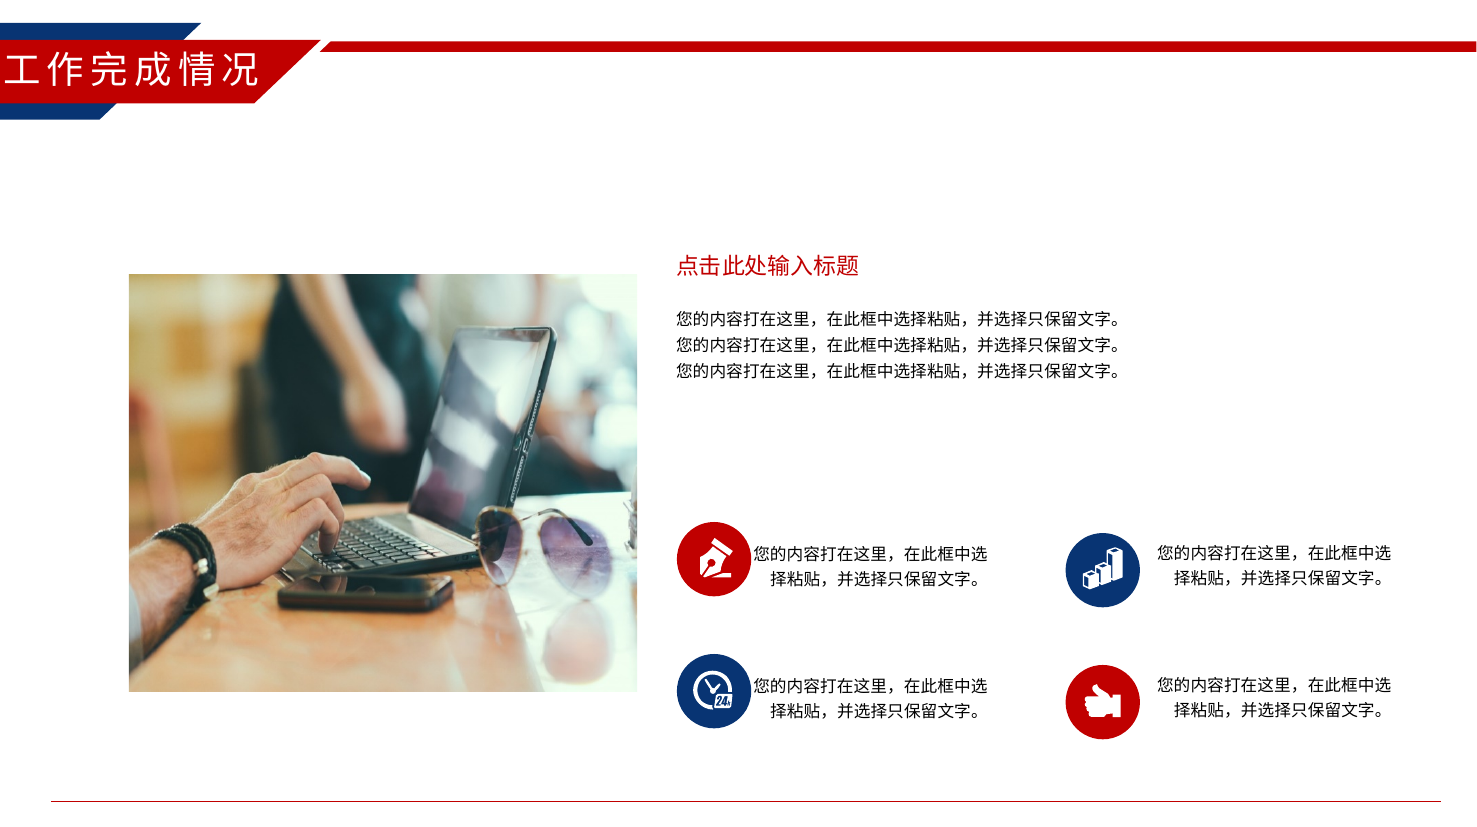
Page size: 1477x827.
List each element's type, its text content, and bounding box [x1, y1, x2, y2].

text_box [0, 21, 204, 38]
text_box [414, 40, 1477, 54]
text_box 您的内容打在这里，在此框中选择粘贴，并选择只保留文字。 [733, 663, 1003, 729]
text_box [693, 670, 733, 710]
text_box [1084, 684, 1121, 718]
text_box [0, 105, 117, 121]
text_box 您的内容打在这里，在此框中选择粘贴，并选择只保留文字。 [733, 531, 1003, 596]
text_box [1082, 547, 1123, 590]
text_box [675, 520, 740, 598]
text_box [1064, 531, 1137, 609]
text_box [675, 652, 740, 730]
text_box [700, 537, 733, 578]
text_box 工作完成情况 [0, 38, 414, 99]
text_box [128, 274, 638, 693]
text_box [0, 99, 261, 105]
text_box 您的内容打在这里，在此框中选择粘贴，并选择只保留文字。 [1137, 662, 1407, 728]
text_box 您的内容打在这里，在此框中选择粘贴，并选择只保留文字。 [1137, 530, 1407, 596]
text_box 点击此处输入标题 您的内容打在这里，在此框中选择粘贴，并选择只保留文字。 您的内容打在这里，在此框中选择粘贴，并选择只保留文字。 您的内容打在这里，在此框中选择粘贴，并选择只保留文字。 [661, 244, 1445, 414]
text_box [1064, 663, 1137, 741]
